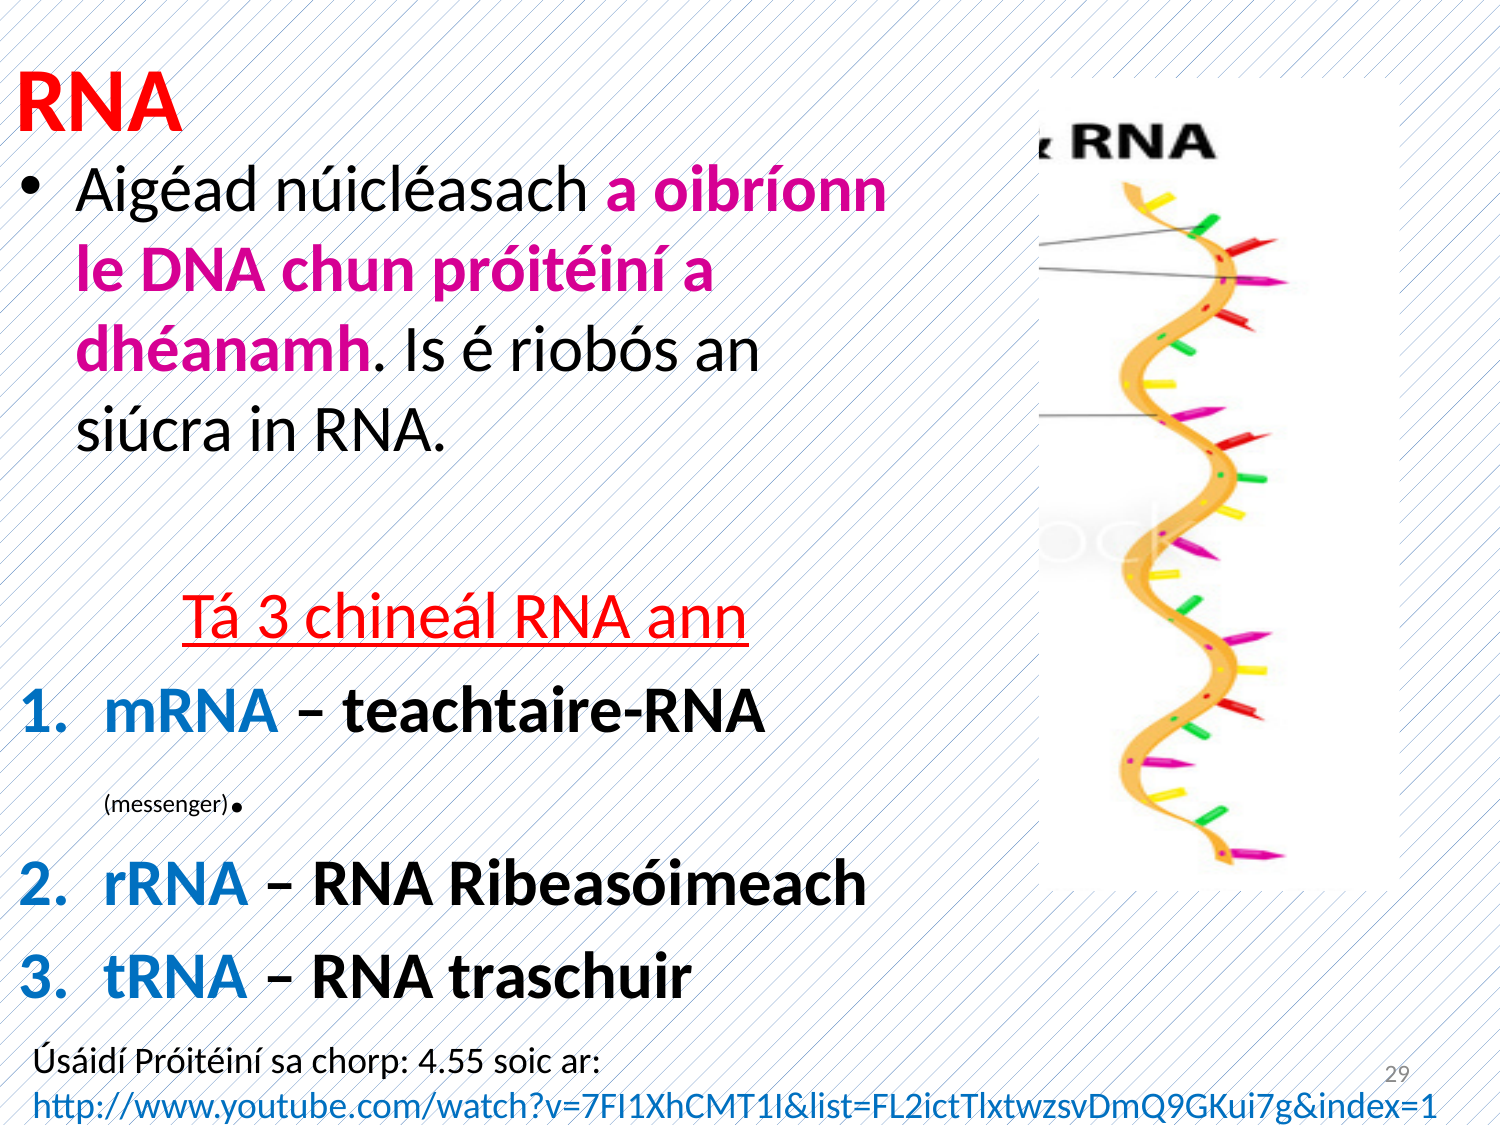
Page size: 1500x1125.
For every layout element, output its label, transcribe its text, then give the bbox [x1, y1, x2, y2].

title RNA [0, 0, 1351, 189]
picture [1038, 77, 1400, 891]
text_box Úsáidí Próitéiní sa chorp: 4.55 soic ar: http://www.youtube.com/watch?v=7FI1XhCMT1I&list=FL2ictTlxtwzsvDmQ9GKui7g&index=1 [17, 1028, 1477, 1125]
list Aigéad núicléasach a oibríonn le DNA chun próitéiní a dhéanamh. Is é riobós an siúcra in RNA. Tá 3 chineál RNA ann mRNA – teachtaire-RNA (messenger). rRNA – RNA Ribeasóimeach tRNA – RNA traschuir [3, 137, 928, 1035]
